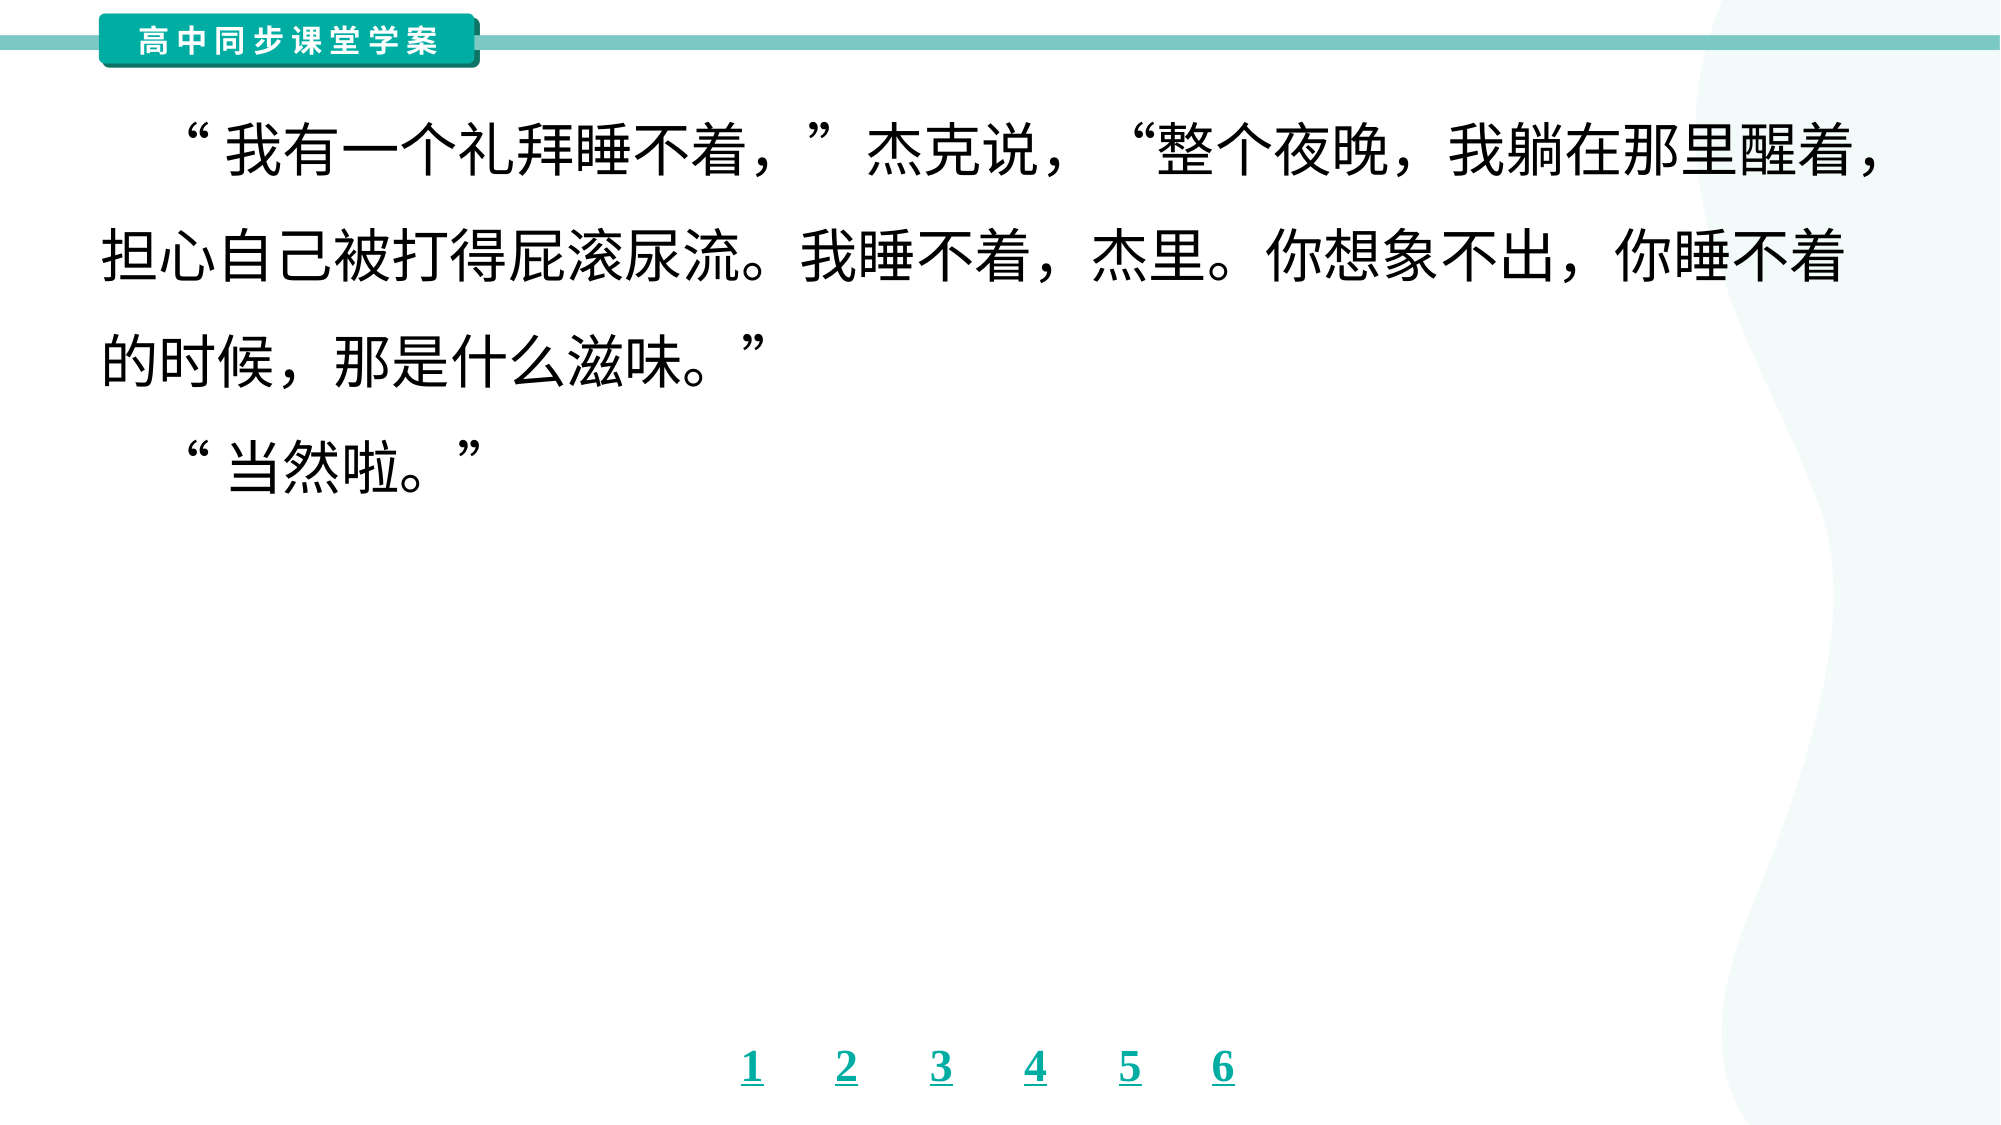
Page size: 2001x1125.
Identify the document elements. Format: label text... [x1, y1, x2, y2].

text_box “我有一个礼拜睡不着，”杰克说，“整个夜晚，我躺在那里醒着， 担心自己被打得屁滚尿流。我睡不着，杰里。你想象不出，你睡不着 的时候，那是什么滋味。” “当然啦。” [100, 76, 1899, 502]
picture [0, 0, 2000, 1125]
